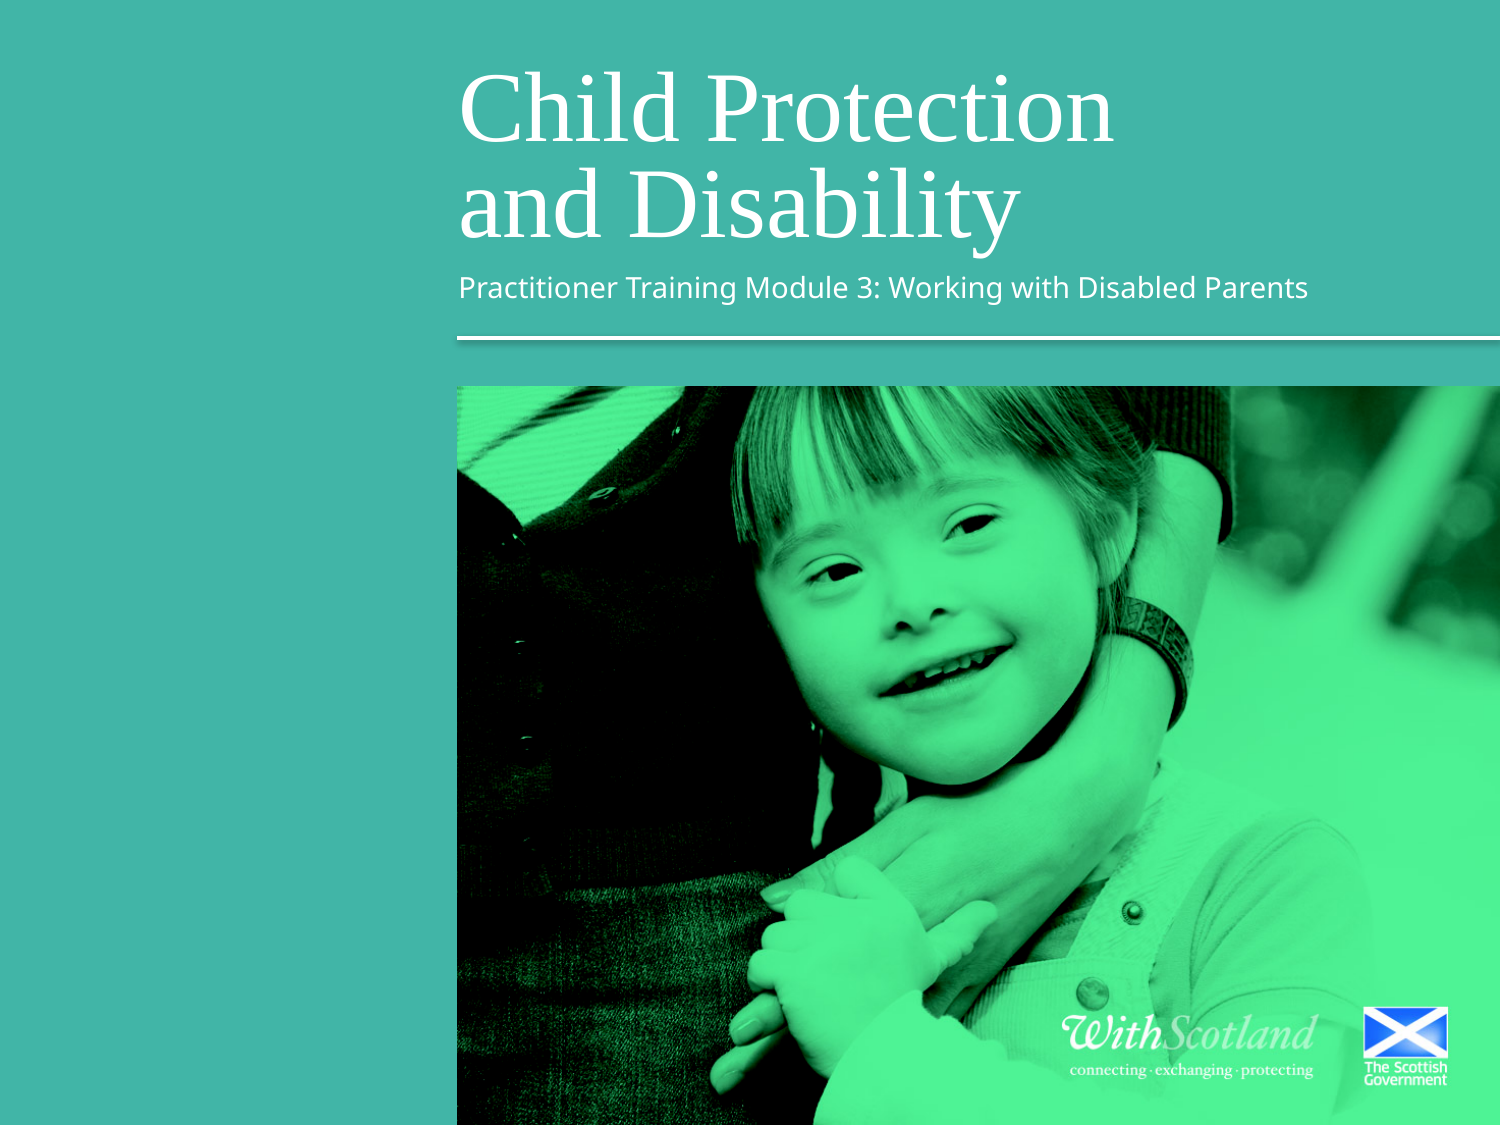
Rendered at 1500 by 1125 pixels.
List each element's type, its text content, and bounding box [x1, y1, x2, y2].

subtitle Practitioner Training Module 3: Working with Disabled Parents [443, 261, 1494, 550]
title Child Protection and Disability [443, 16, 1166, 261]
picture [456, 386, 1500, 1125]
